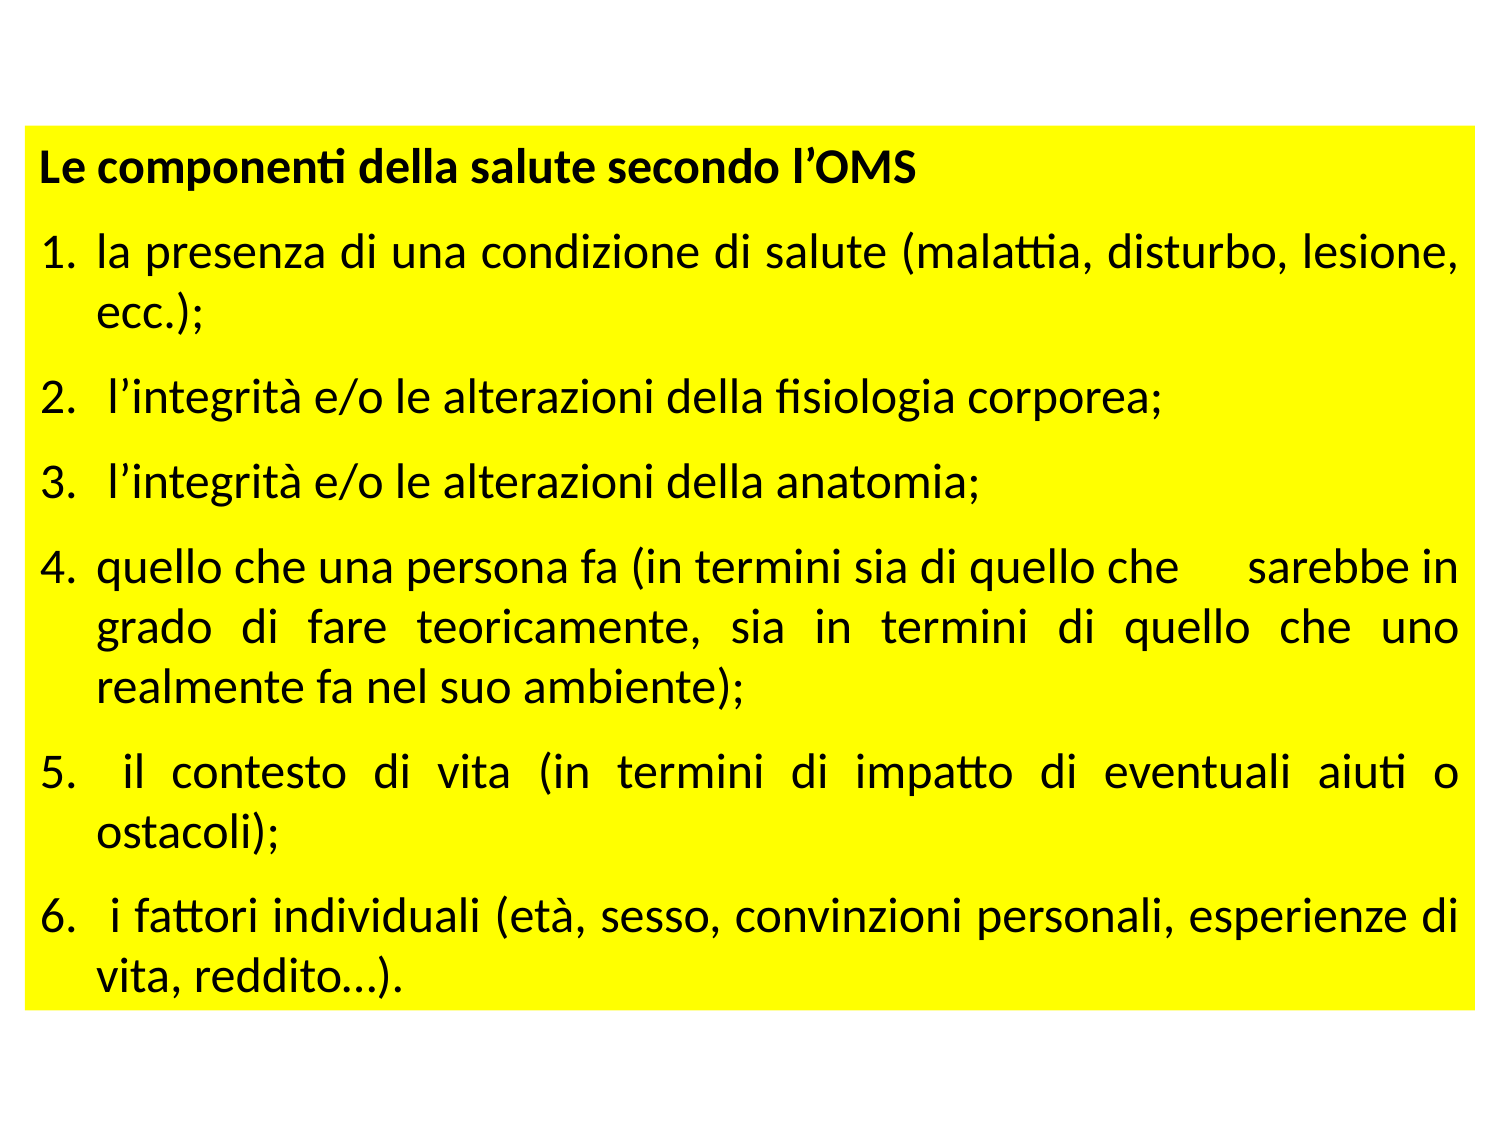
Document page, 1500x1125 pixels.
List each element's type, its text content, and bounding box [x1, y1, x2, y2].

text_box Le componenti della salute secondo l’OMS la presenza di una condizione di salute (malattia, disturbo, lesione, ecc.); l’integrità e/o le alterazioni della fisiologia corporea; l’integrità e/o le alterazioni della anatomia; quello che una persona fa (in termini sia di quello che sarebbe in grado di fare teoricamente, sia in termini di quello che uno realmente fa nel suo ambiente); il contesto di vita (in termini di impatto di eventuali aiuti o ostacoli); i fattori individuali (età, sesso, convinzioni personali, esperienze di vita, reddito…). [24, 125, 1475, 1011]
